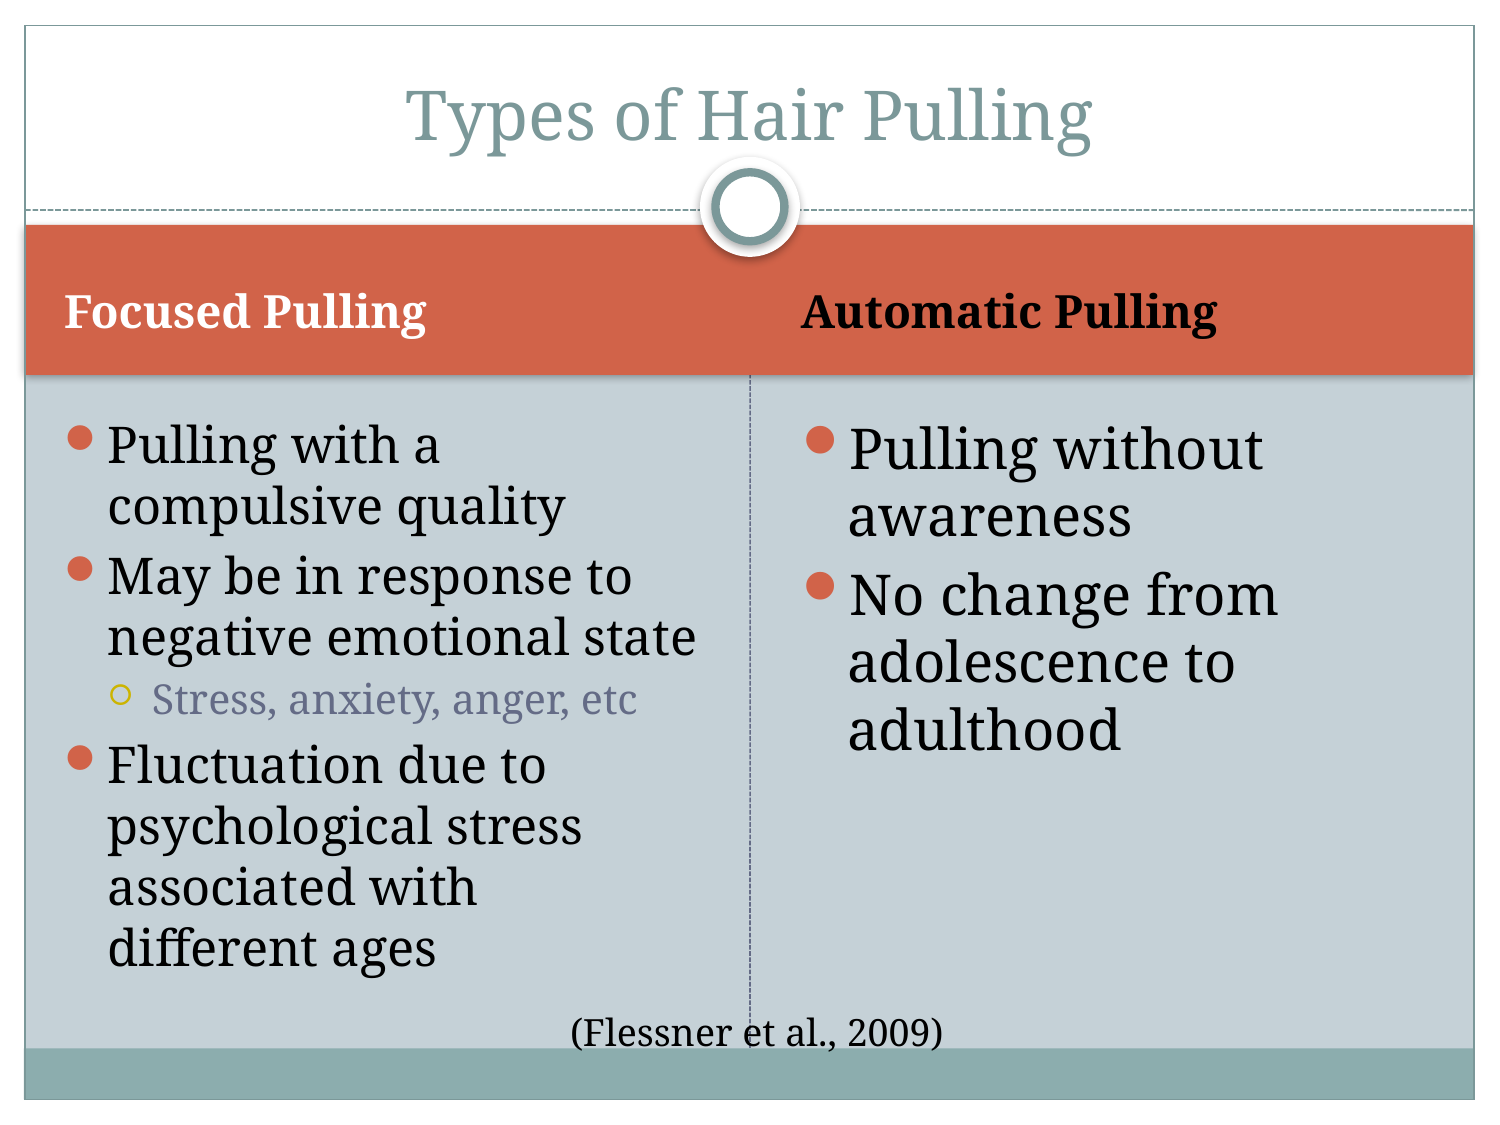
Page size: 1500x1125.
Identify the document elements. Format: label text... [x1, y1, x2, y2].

text_box (Flessner et al., 2009) [555, 1002, 1017, 1062]
list Focused Pulling [48, 249, 714, 371]
list Automatic Pulling [785, 249, 1450, 371]
title Types of Hair Pulling [49, 37, 1450, 162]
list Pulling with a compulsive quality May be in response to negative emotional state Stress, anxiety, anger, etc Fluctuation due to psychological stress associated with different ages [49, 405, 713, 1032]
list Pulling without awareness No change from adolescence to adulthood [787, 405, 1450, 1033]
